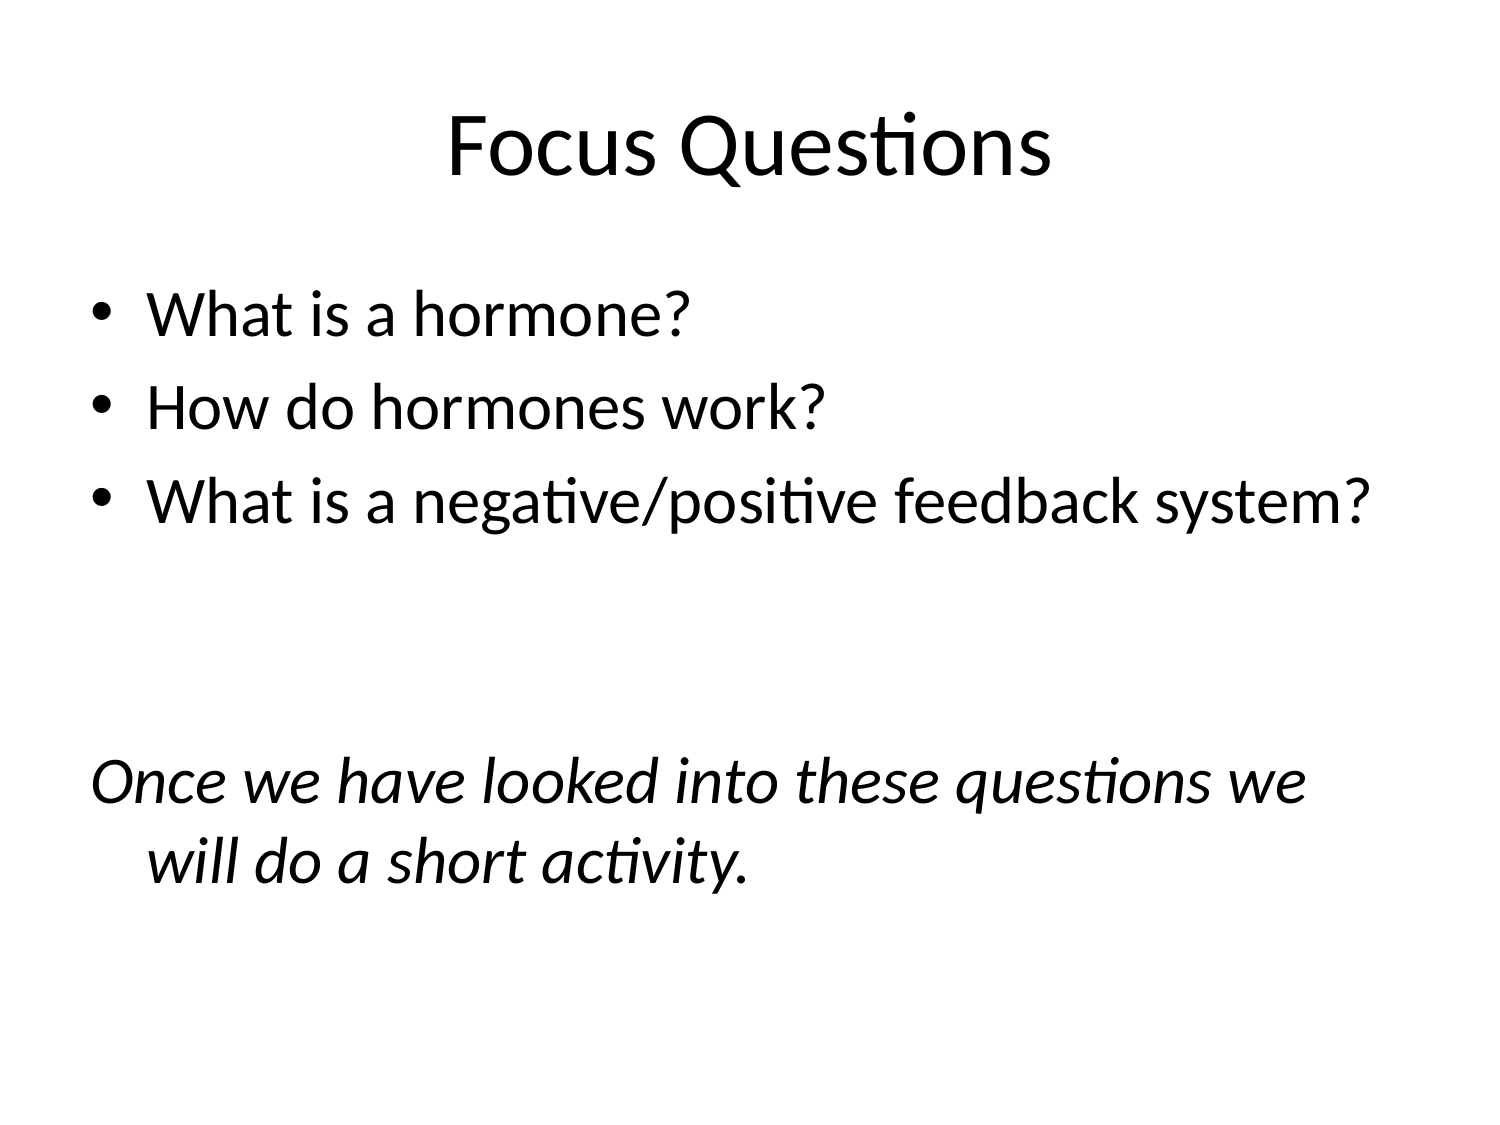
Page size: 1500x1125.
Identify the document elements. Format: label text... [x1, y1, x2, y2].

list What is a hormone? How do hormones work? What is a negative/positive feedback system? Once we have looked into these questions we will do a short activity. [75, 262, 1425, 1005]
title Focus Questions [75, 45, 1425, 233]
